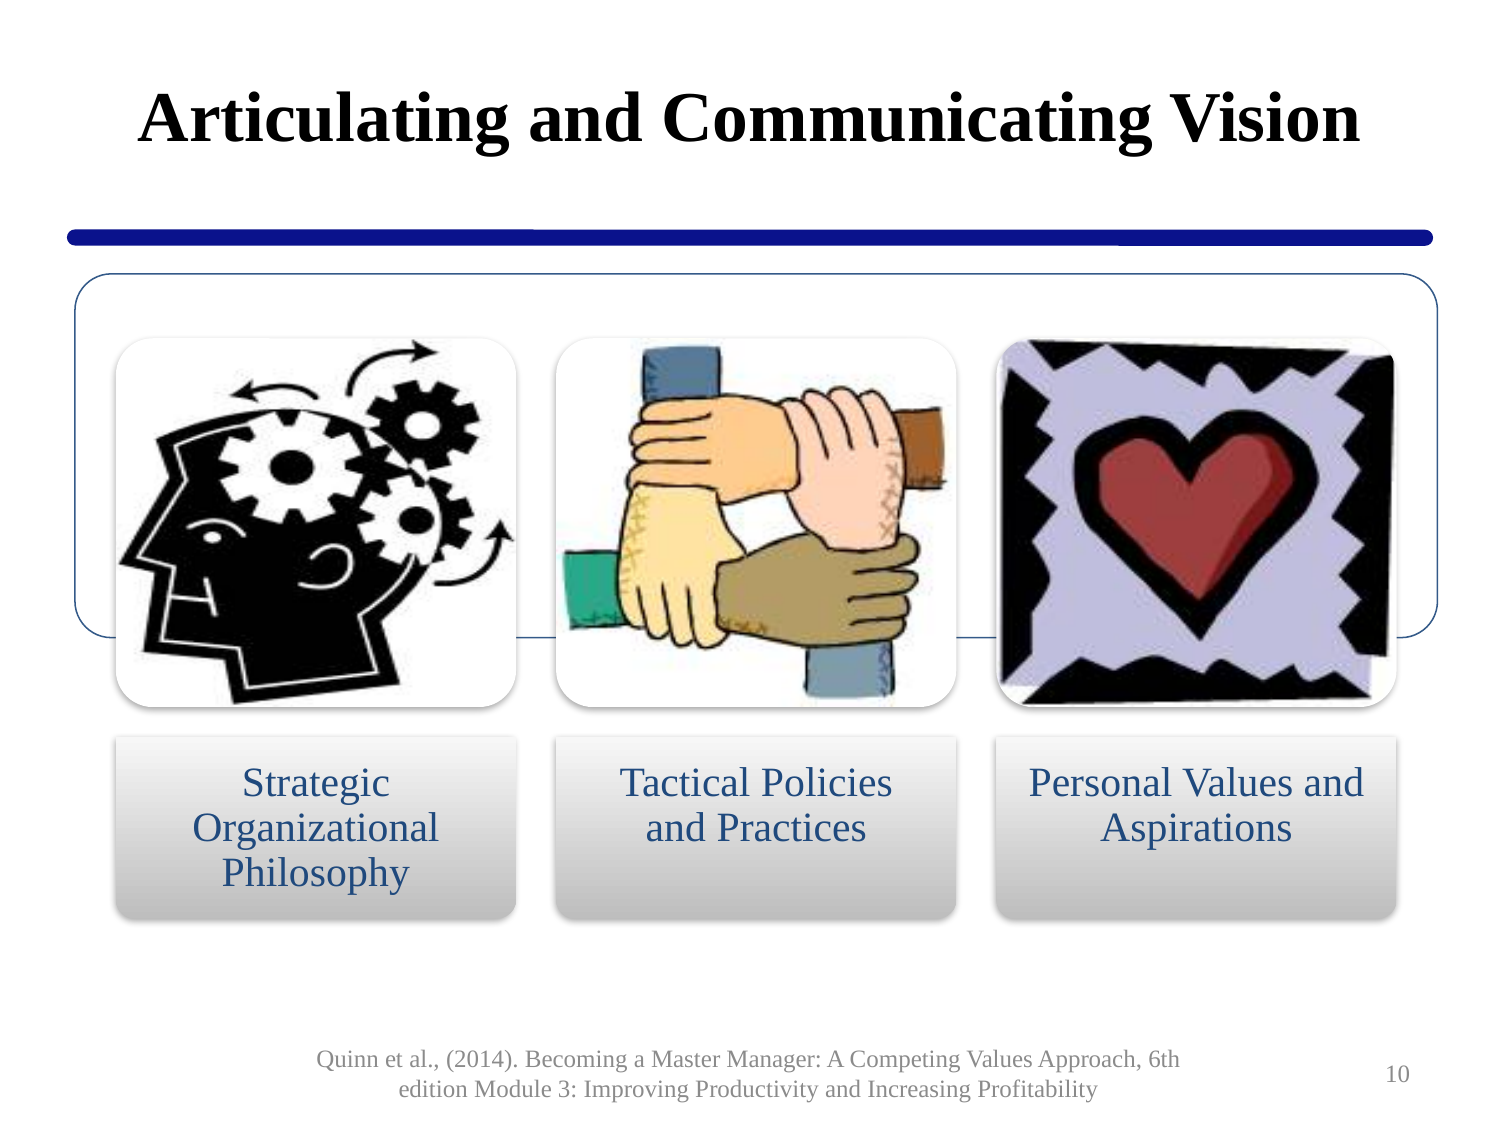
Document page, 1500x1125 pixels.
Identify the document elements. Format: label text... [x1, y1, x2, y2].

slide_number 10 [1230, 1058, 1425, 1103]
title Articulating and Communicating Vision [75, 37, 1425, 188]
footer Quinn et al., (2014). Becoming a Master Manager: A Competing Values Approach, 6th edition Module 3: Improving Productivity and Increasing Profitability [267, 1058, 1230, 1103]
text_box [74, 241, 1438, 1051]
